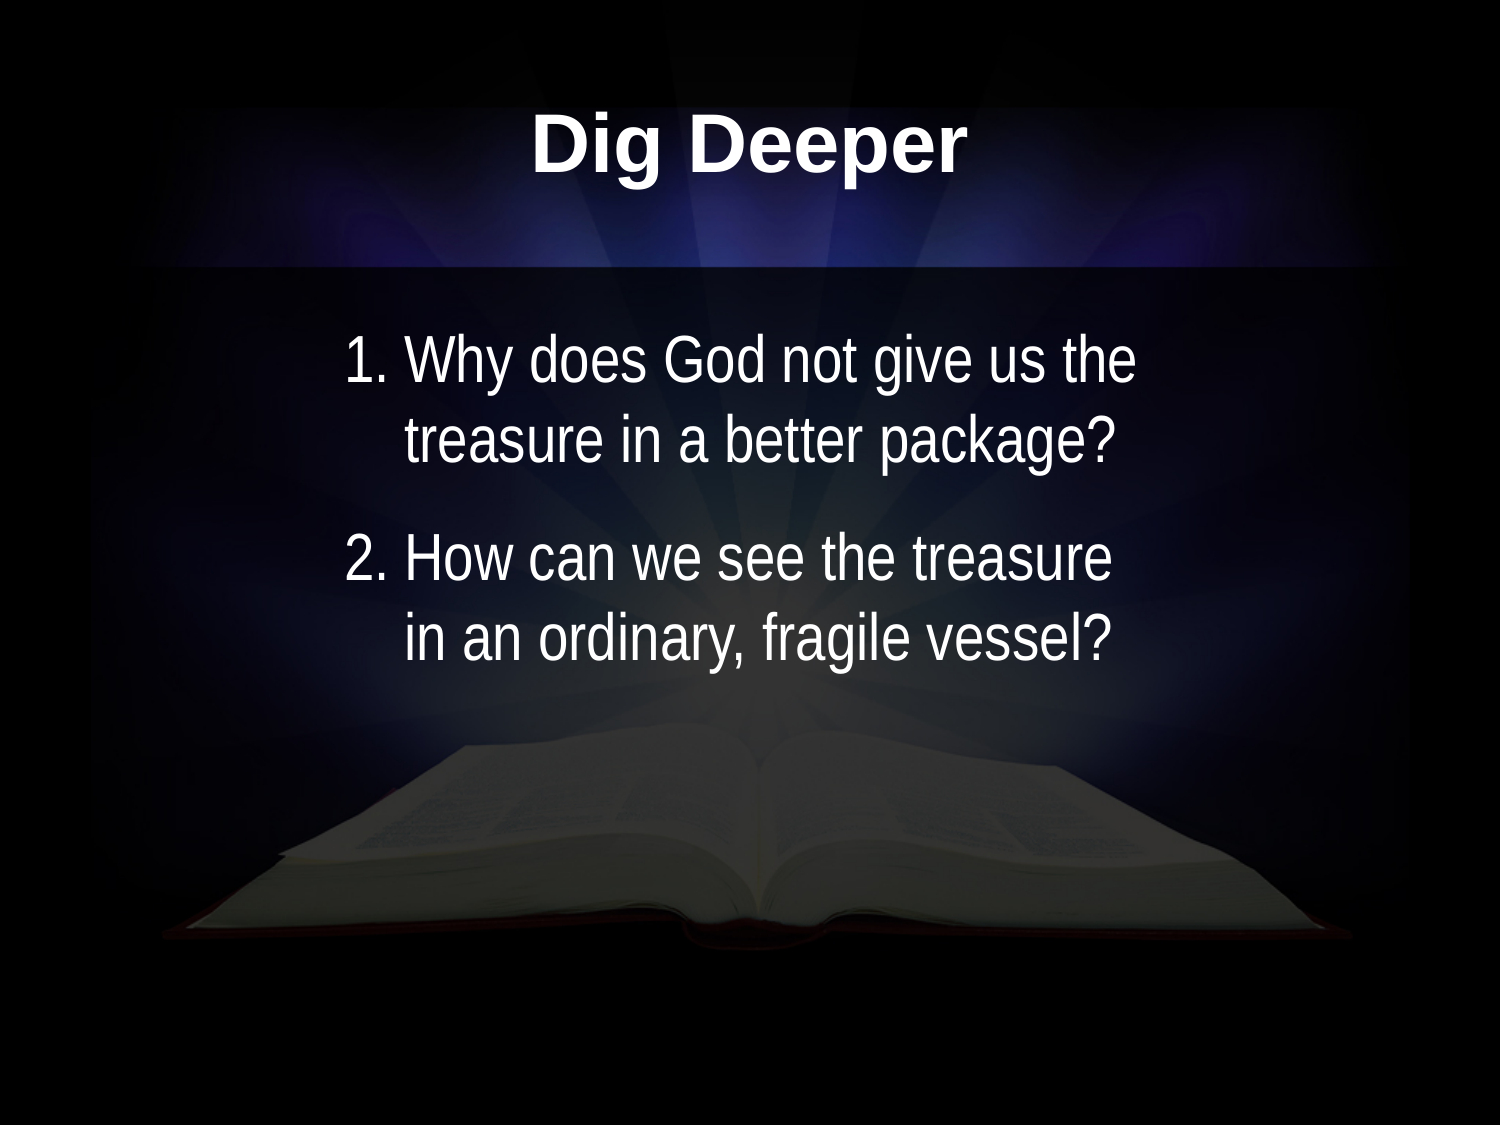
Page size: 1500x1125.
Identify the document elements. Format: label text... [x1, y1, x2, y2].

title Dig Deeper [74, 44, 1426, 233]
picture [0, 0, 1500, 1125]
list Why does God not give us the treasure in a better package? How can we see the treasure in an ordinary, fragile vessel? [314, 308, 1200, 763]
